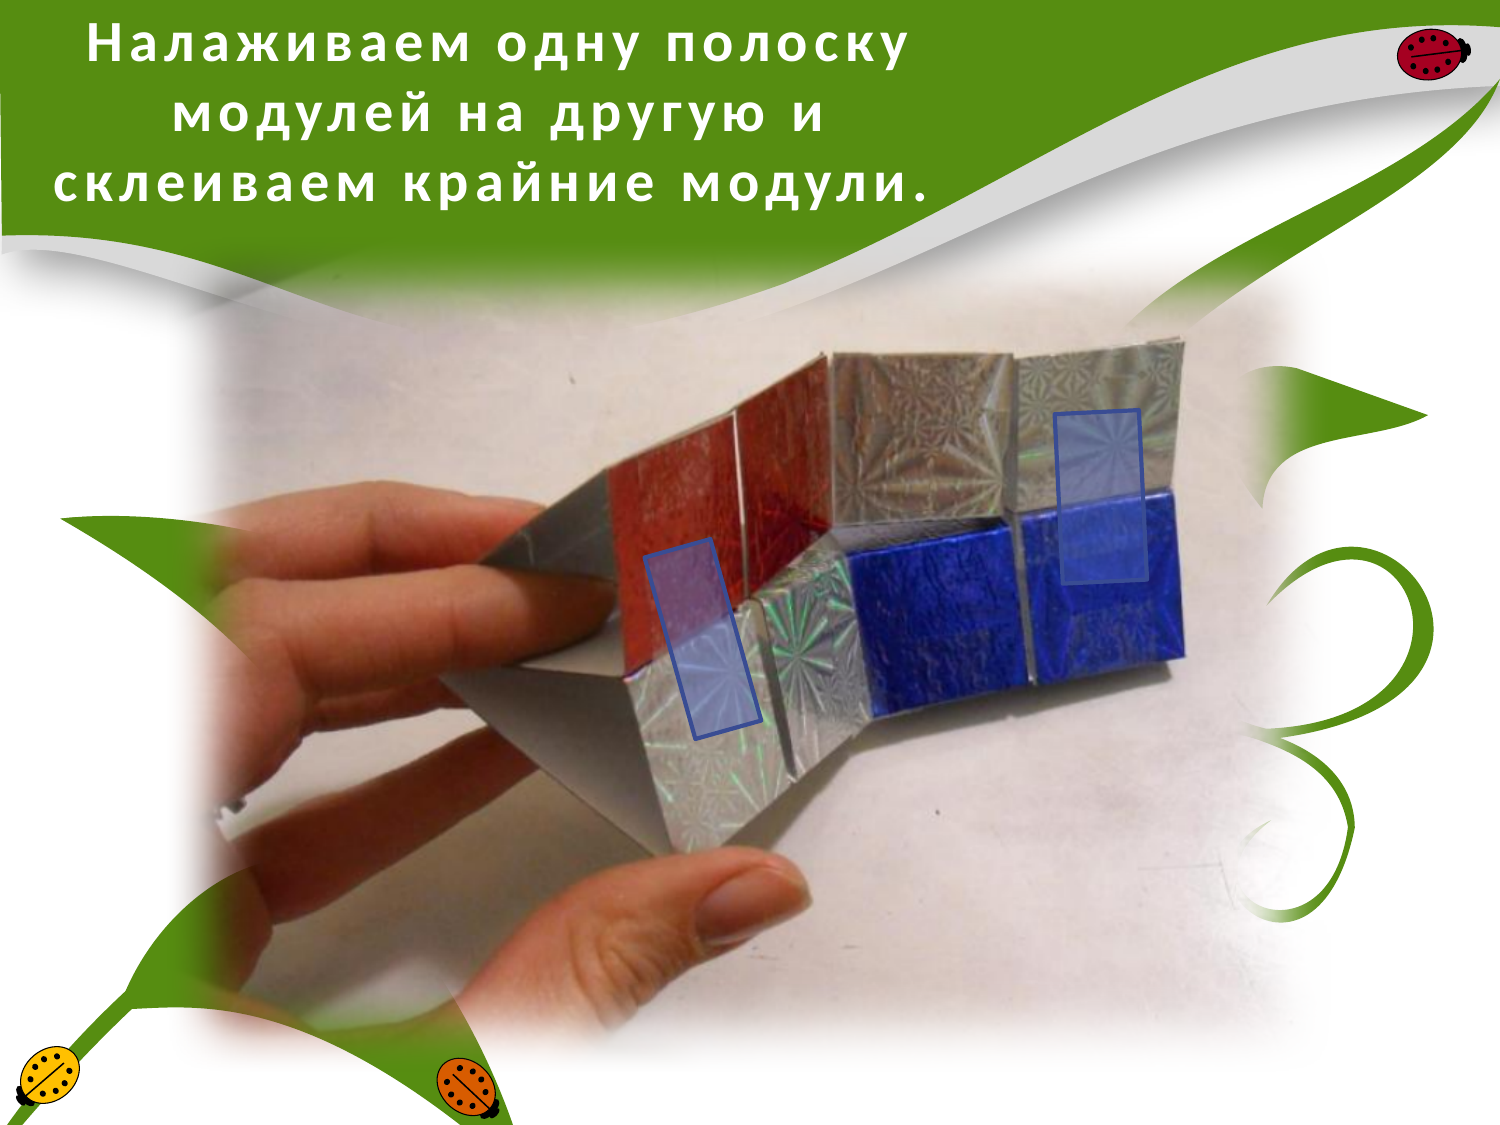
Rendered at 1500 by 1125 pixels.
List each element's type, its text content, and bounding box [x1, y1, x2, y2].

title Налаживаем одну полоску модулей на другую и склеиваем крайние модули. [3, 7, 998, 209]
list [163, 234, 1337, 1076]
